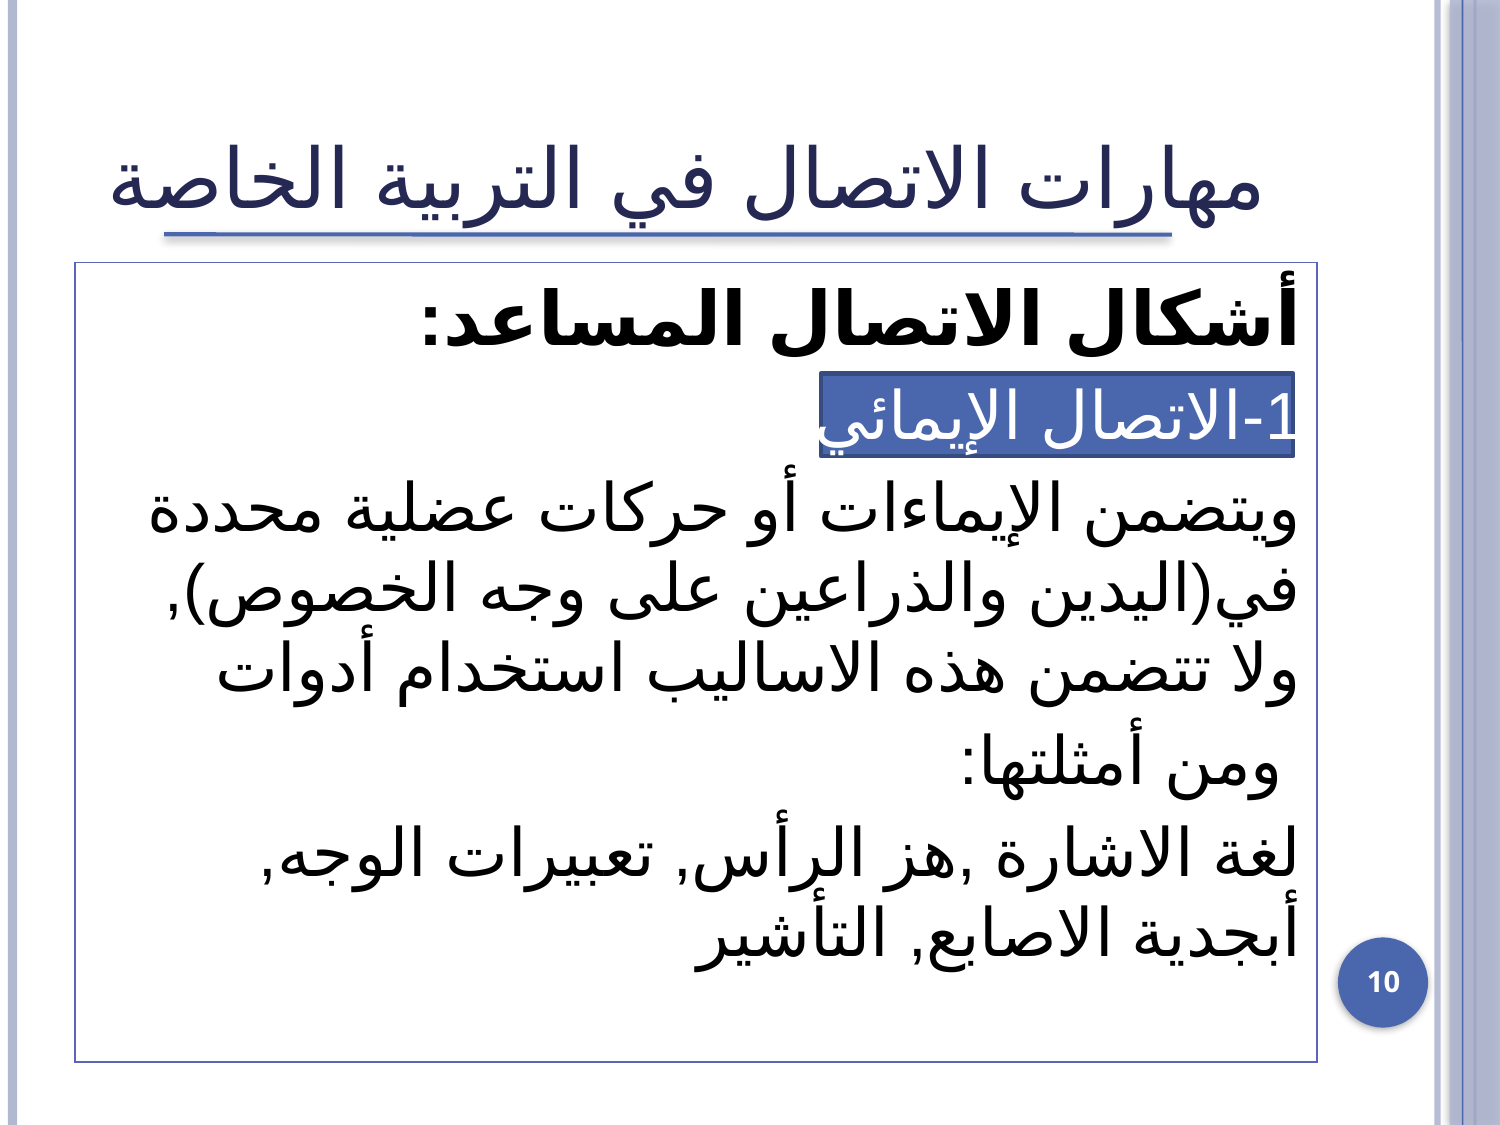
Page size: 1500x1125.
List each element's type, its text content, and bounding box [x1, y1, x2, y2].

slide_number 10 [1333, 940, 1434, 1026]
list أشكال الاتصال المساعد: 1-الاتصال الإيمائي: ويتضمن الإيماءات أو حركات عضلية محددة في(اليدين والذراعين على وجه الخصوص), ولا تتضمن هذه الاساليب استخدام أدوات ومن أمثلتها: لغة الاشارة ,هز الرأس, تعبيرات الوجه, أبجدية الاصابع, التأشير [74, 262, 1318, 1063]
title مهارات الاتصال في التربية الخاصة [75, 45, 1300, 233]
